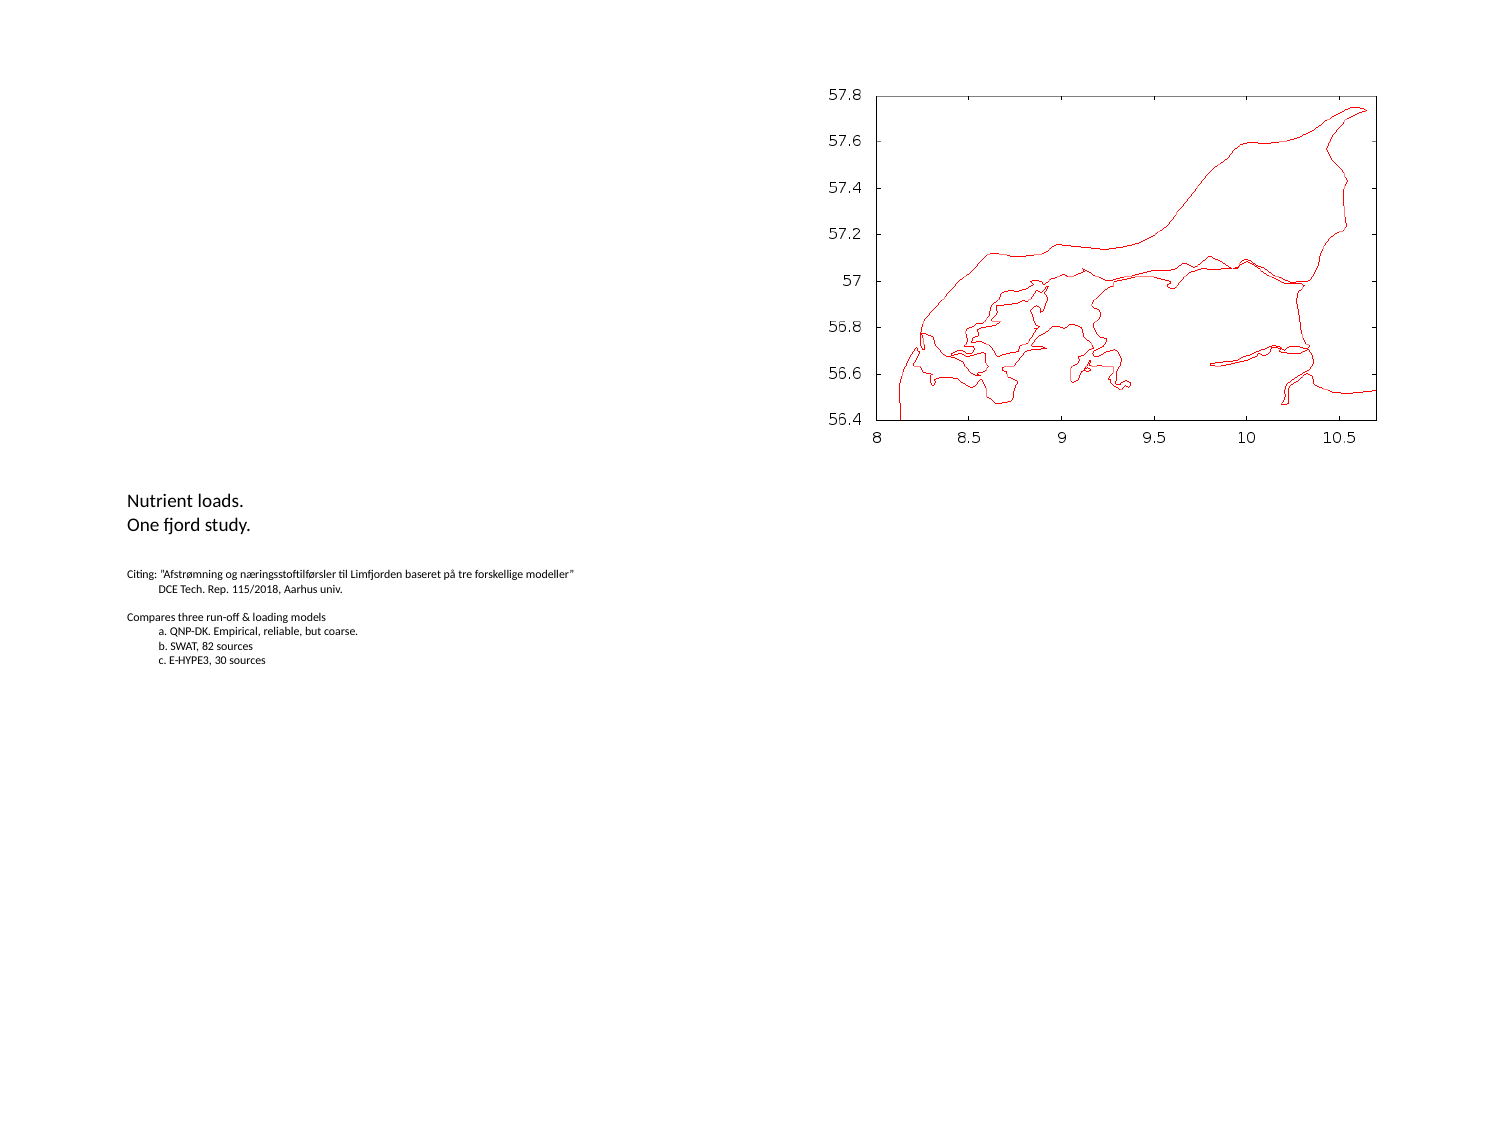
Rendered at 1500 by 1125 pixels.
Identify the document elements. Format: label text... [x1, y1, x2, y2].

picture [796, 74, 1408, 457]
title Nutrient loads. One fjord study. Citing: ”Afstrømning og næringsstoftilførsler til Limfjorden baseret på tre forskellige modeller” DCE Tech. Rep. 115/2018, Aarhus univ. Compares three run-off & loading models a. QNP-DK. Empirical, reliable, but coarse. b. SWAT, 82 sources c. E-HYPE3, 30 sources [112, 463, 1388, 705]
